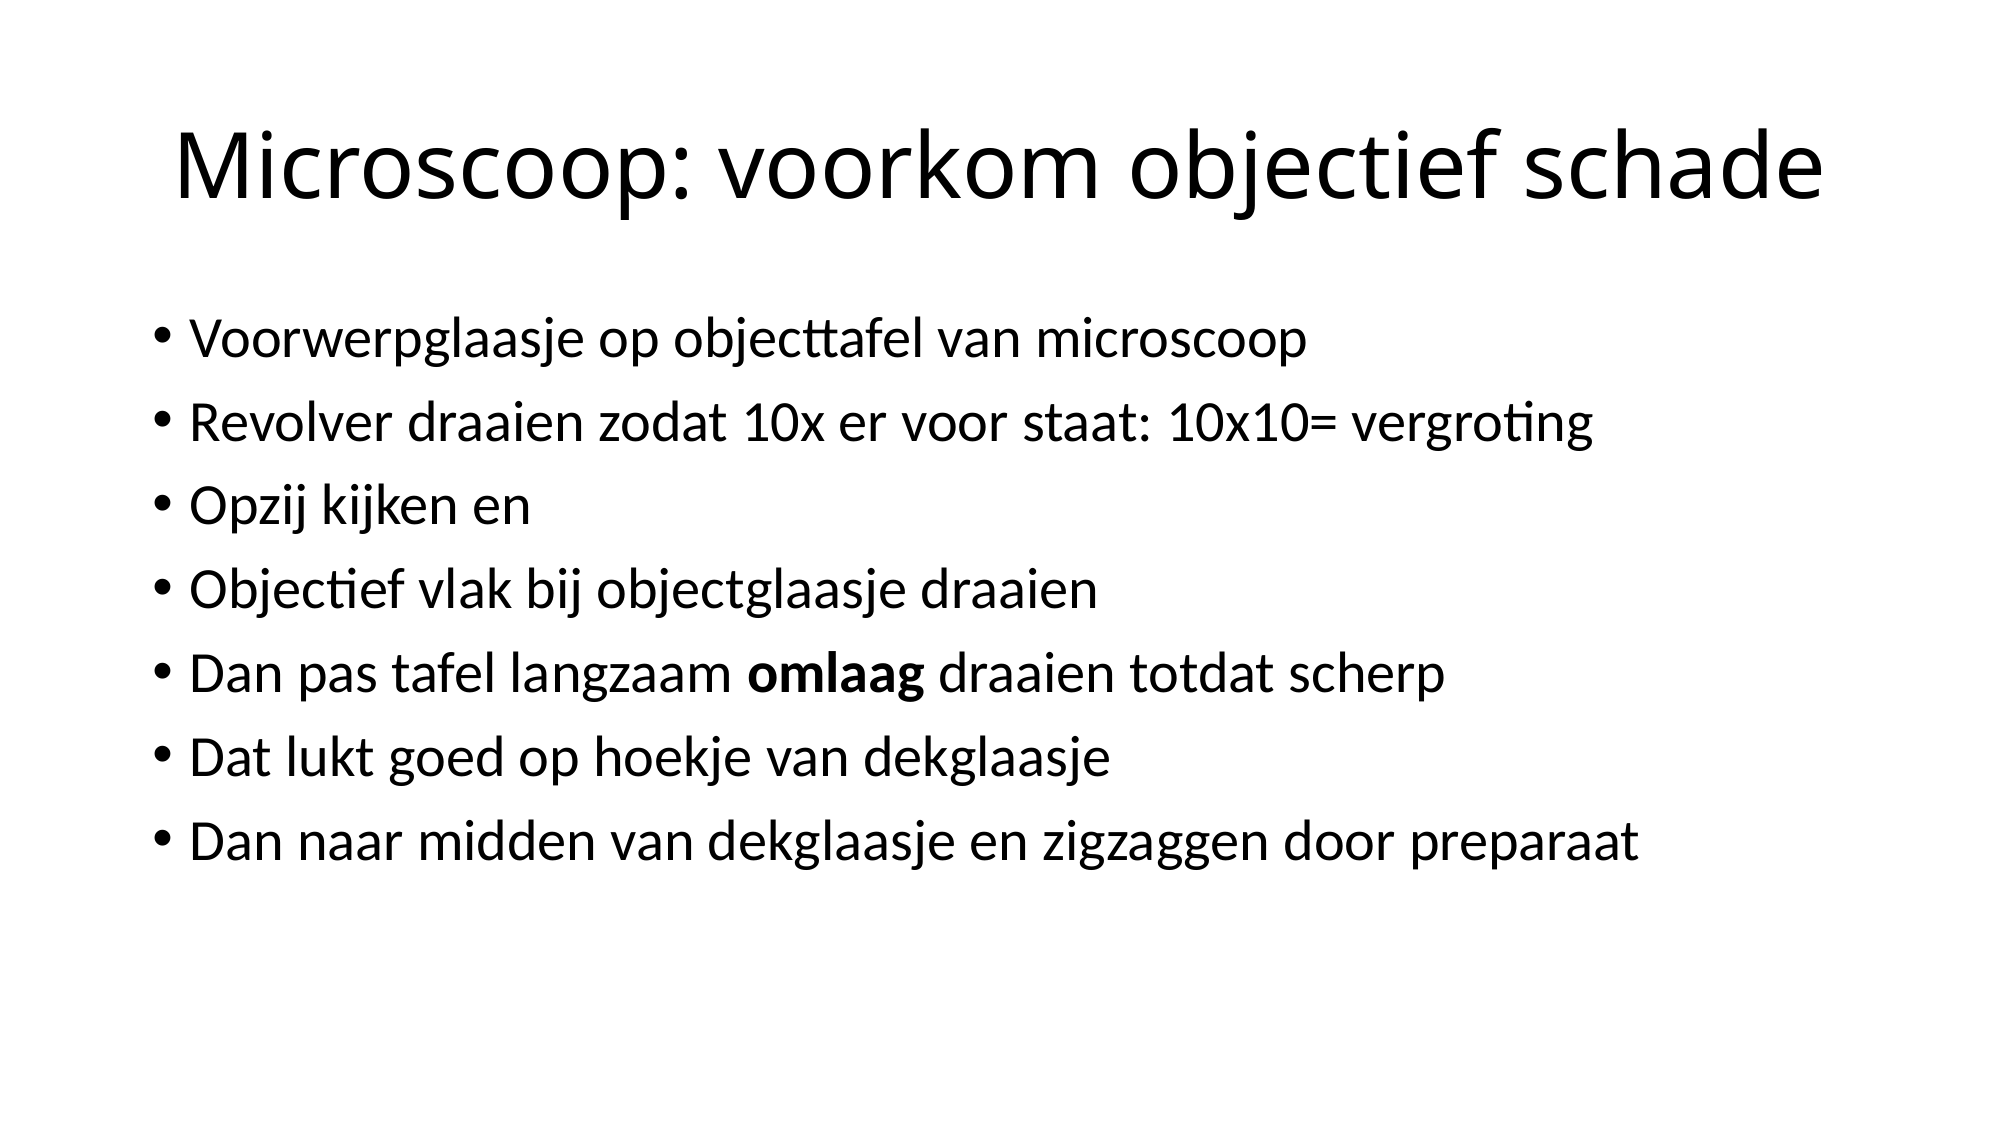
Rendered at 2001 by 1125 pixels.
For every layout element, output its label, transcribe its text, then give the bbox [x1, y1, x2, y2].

title Microscoop: voorkom objectief schade [137, 59, 1863, 278]
list Voorwerpglaasje op objecttafel van microscoop Revolver draaien zodat 10x er voor staat: 10x10= vergroting Opzij kijken en Objectief vlak bij objectglaasje draaien Dan pas tafel langzaam omlaag draaien totdat scherp Dat lukt goed op hoekje van dekglaasje Dan naar midden van dekglaasje en zigzaggen door preparaat [137, 299, 1863, 1014]
